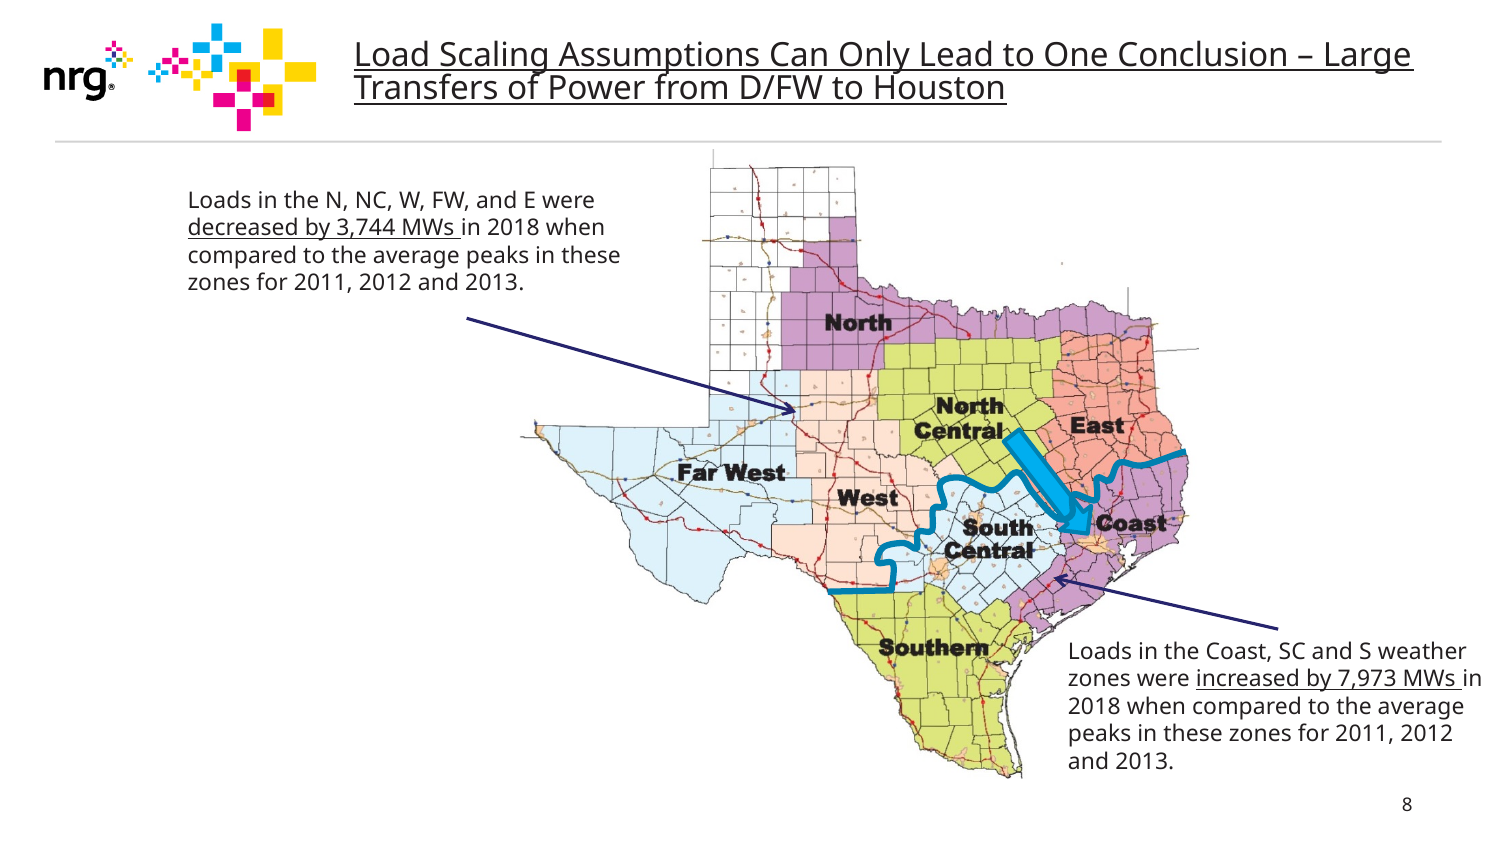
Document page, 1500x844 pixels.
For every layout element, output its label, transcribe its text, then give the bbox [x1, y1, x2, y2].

text_box Loads in the N, NC, W, FW, and E were decreased by 3,744 MWs in 2018 when compared to the average peaks in these zones for 2011, 2012 and 2013. [172, 177, 513, 303]
title Load Scaling Assumptions Can Only Lead to One Conclusion – Large Transfers of Power from D/FW to Houston [338, 7, 1467, 139]
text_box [466, 317, 797, 413]
picture [0, 0, 1500, 844]
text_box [1052, 577, 1279, 630]
text_box Loads in the Coast, SC and S weather zones were increased by 7,973 MWs in 2018 when compared to the average peaks in these zones for 2011, 2012 and 2013. [1204, 629, 1500, 782]
